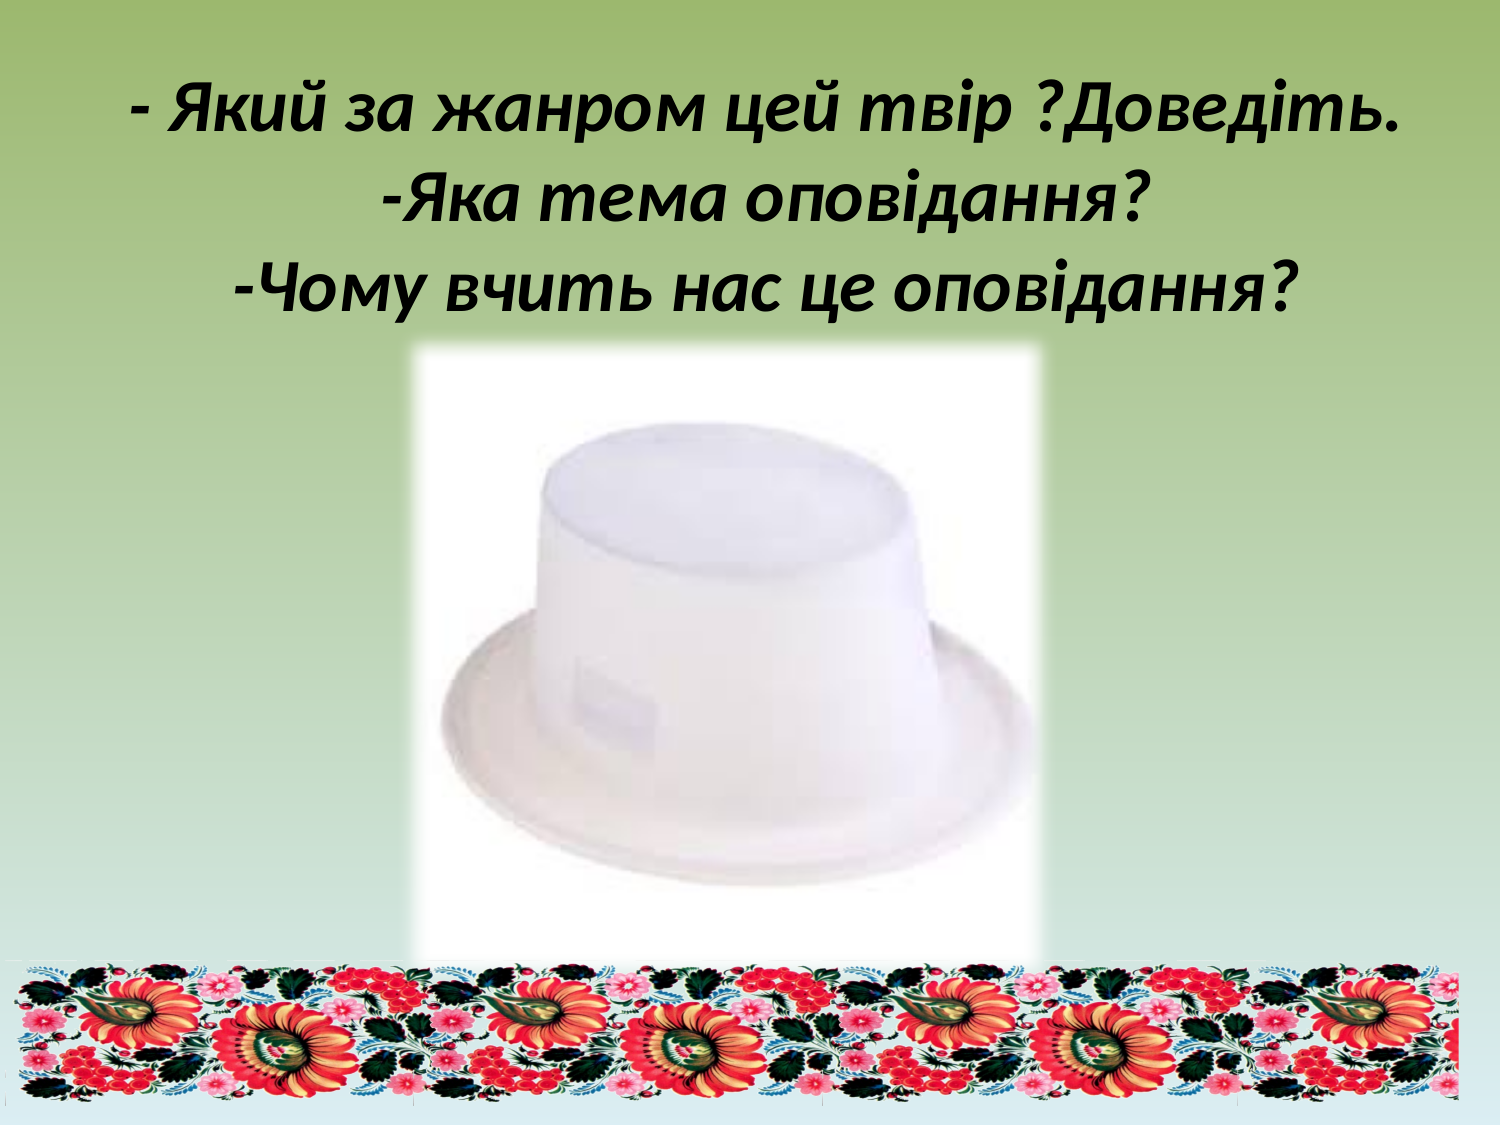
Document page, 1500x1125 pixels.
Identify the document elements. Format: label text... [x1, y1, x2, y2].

picture [395, 326, 1058, 960]
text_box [4, 960, 1459, 1107]
title - Який за жанром цей твір ?Доведіть. -Яка тема оповідання? -Чому вчить нас це оповідання? [75, 45, 1459, 339]
